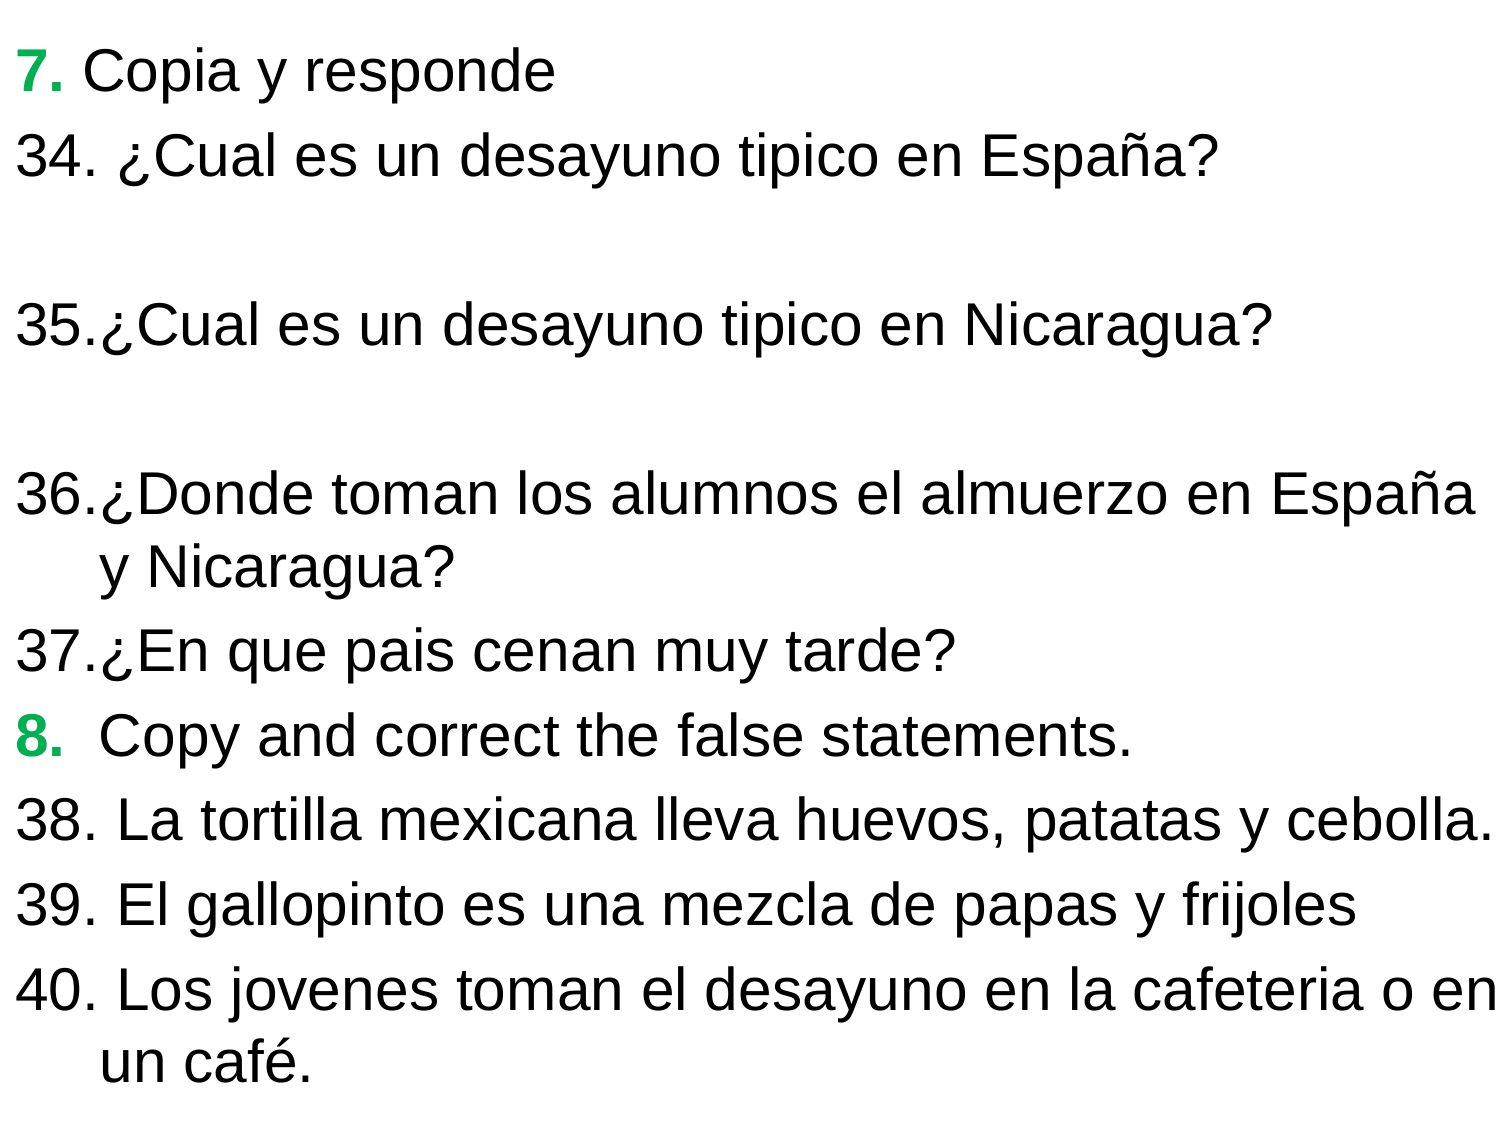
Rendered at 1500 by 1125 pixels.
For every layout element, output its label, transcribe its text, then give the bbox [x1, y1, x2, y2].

list 7. Copia y responde ¿Cual es un desayuno tipico en España? ¿Cual es un desayuno tipico en Nicaragua? ¿Donde toman los alumnos el almuerzo en España y Nicaragua? ¿En que pais cenan muy tarde? 8. Copy and correct the false statements. La tortilla mexicana lleva huevos, patatas y cebolla. El gallopinto es una mezcla de papas y frijoles Los jovenes toman el desayuno en la cafeteria o en un café. [0, 23, 1500, 1025]
